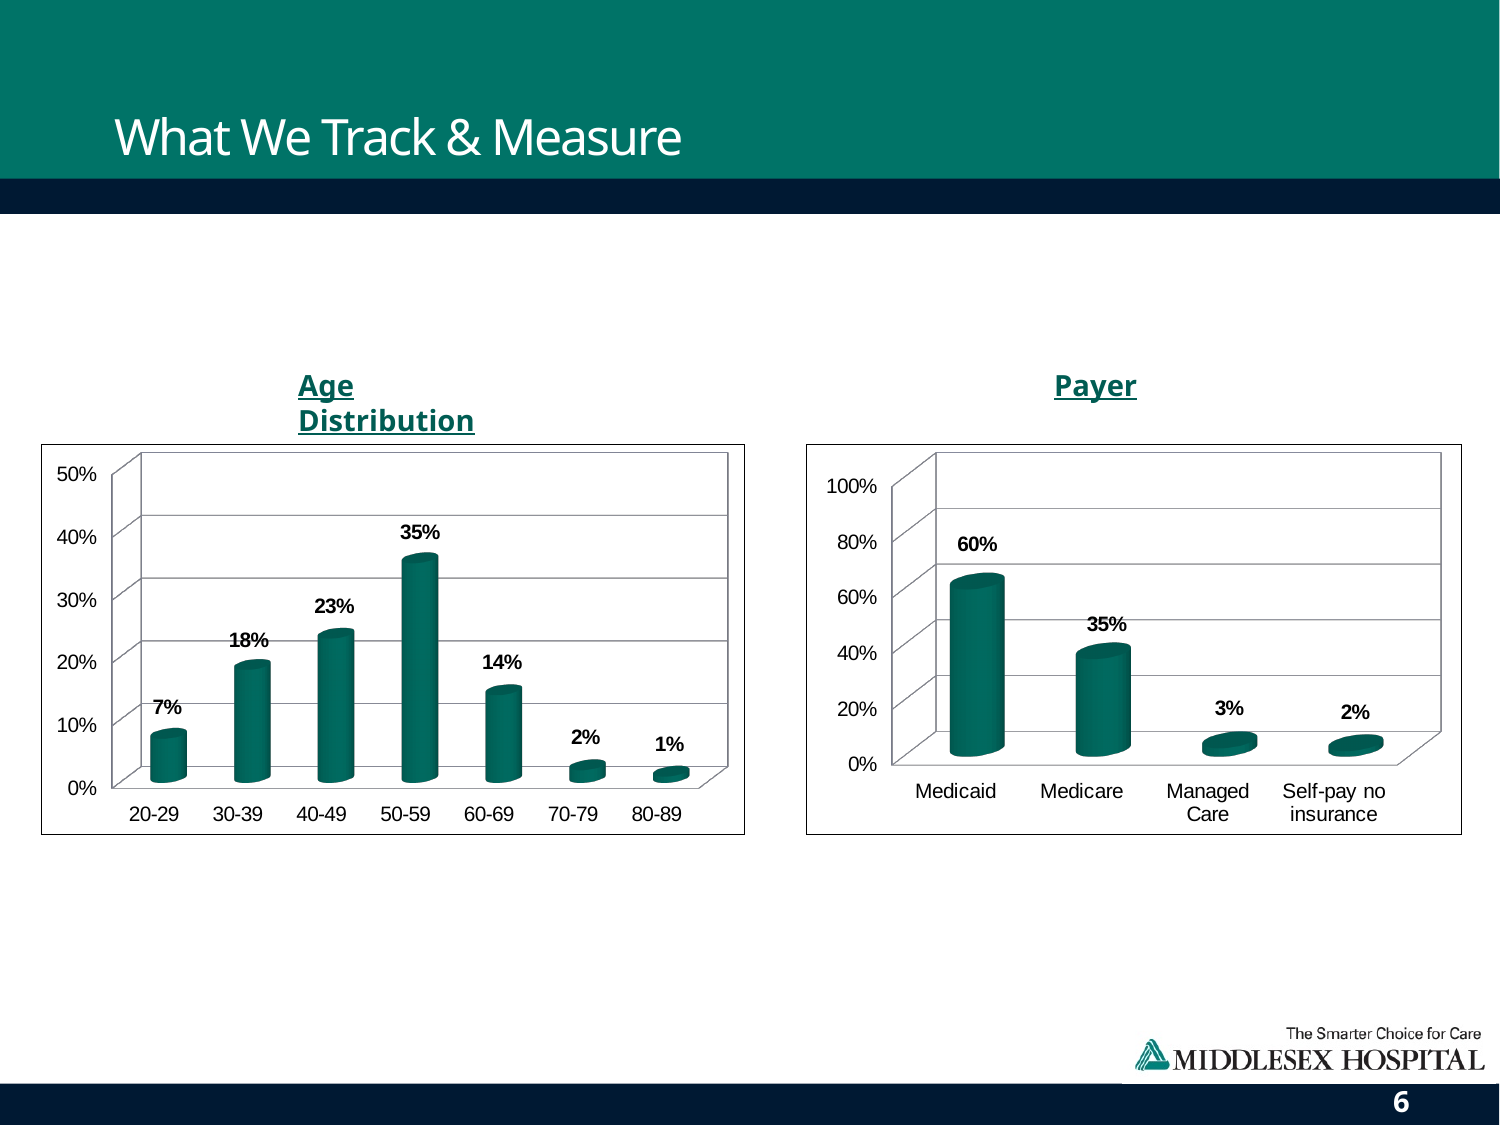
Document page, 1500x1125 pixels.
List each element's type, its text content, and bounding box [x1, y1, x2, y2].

text_box Payer [1039, 359, 1164, 416]
text_box What We Track & Measure [99, 84, 1300, 187]
text_box Age Distribution [283, 359, 526, 416]
chart [41, 444, 745, 835]
chart [805, 444, 1462, 835]
picture [1122, 1017, 1496, 1084]
slide_number 6 [1074, 1076, 1425, 1123]
